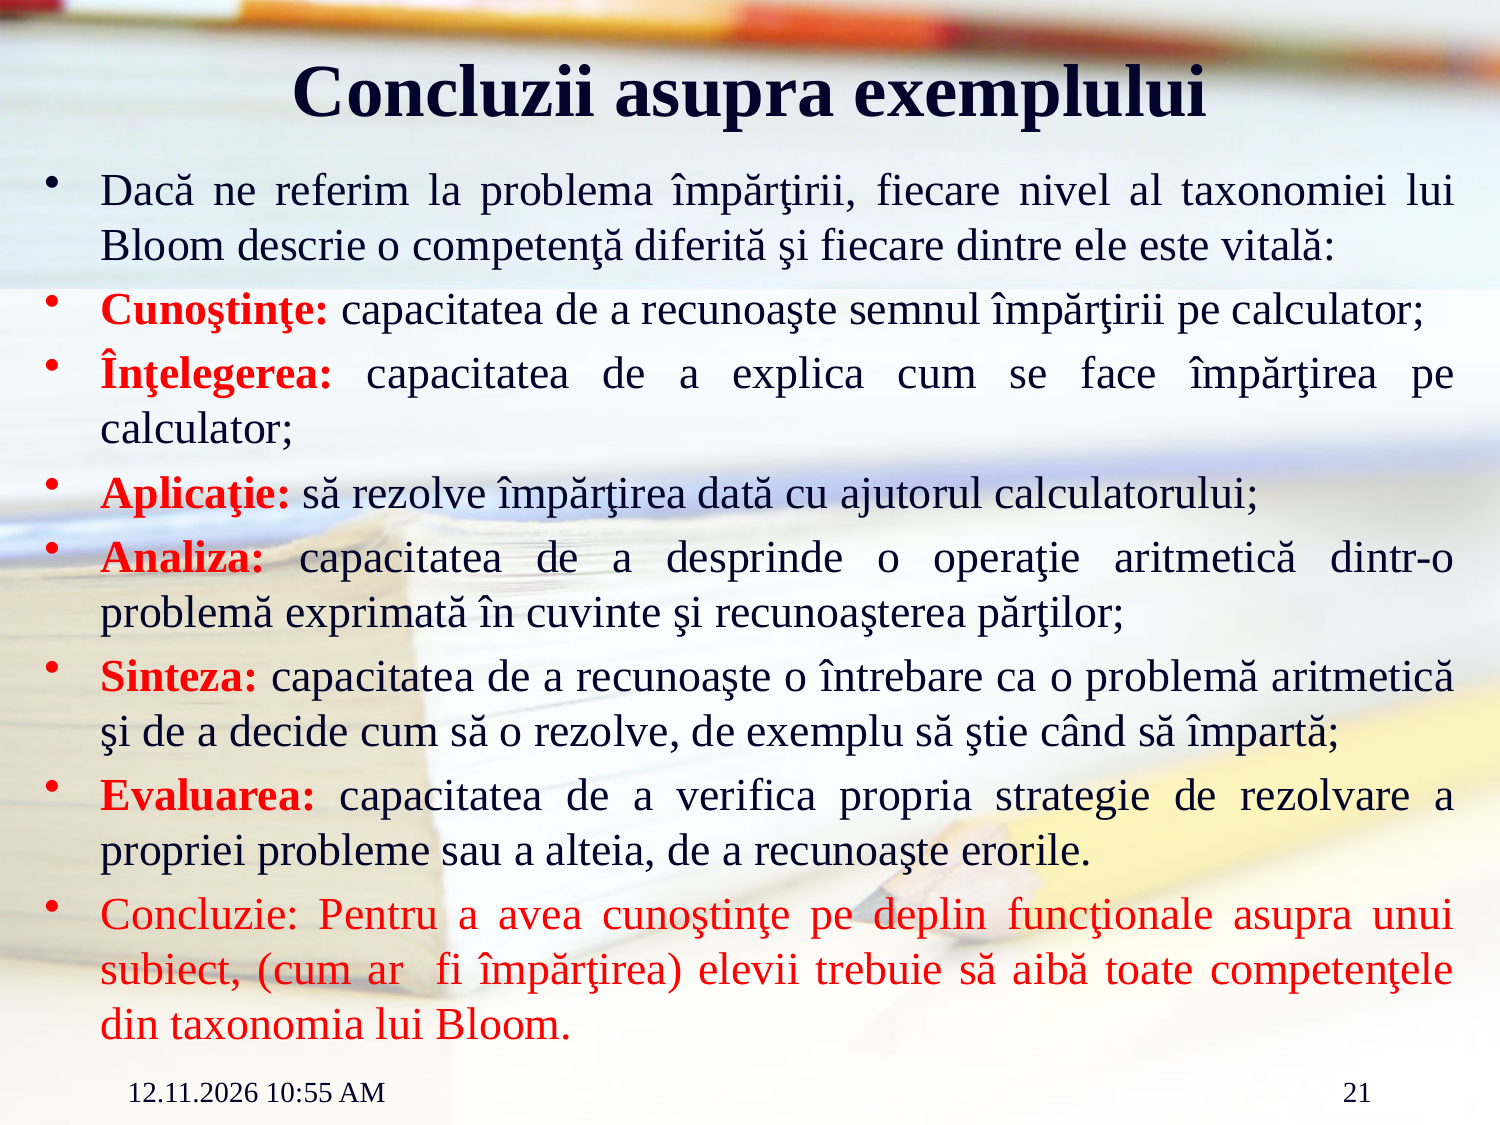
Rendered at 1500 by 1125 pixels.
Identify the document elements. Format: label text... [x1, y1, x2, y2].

slide_number 21 [1074, 1065, 1388, 1114]
title Concluzii asupra exemplului [29, 32, 1471, 141]
list Dacă ne referim la problema împărţirii, fiecare nivel al taxonomiei lui Bloom descrie o competenţă diferită şi fiecare dintre ele este vitală: Cunoştinţe: capacitatea de a recunoaşte semnul împărţirii pe calculator; Înţelegerea: capacitatea de a explica cum se face împărţirea pe calculator; Aplicaţie: să rezolve împărţirea dată cu ajutorul calculatorului; Analiza: capacitatea de a desprinde o operaţie aritmetică dintr-o problemă exprimată în cuvinte şi recunoaşterea părţilor; Sinteza: capacitatea de a recunoaşte o întrebare ca o problemă aritmetică şi de a decide cum să o rezolve, de exemplu să ştie când să împartă; Evaluarea: capacitatea de a verifica propria strategie de rezolvare a propriei probleme sau a alteia, de a recunoaşte erorile. Concluzie: Pentru a avea cunoştinţe pe deplin funcţionale asupra unui subiect, (cum ar fi împărţirea) elevii trebuie să aibă toate competenţele din taxonomia lui Bloom. [29, 152, 1471, 1044]
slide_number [112, 1065, 426, 1114]
picture [0, 0, 1500, 1125]
